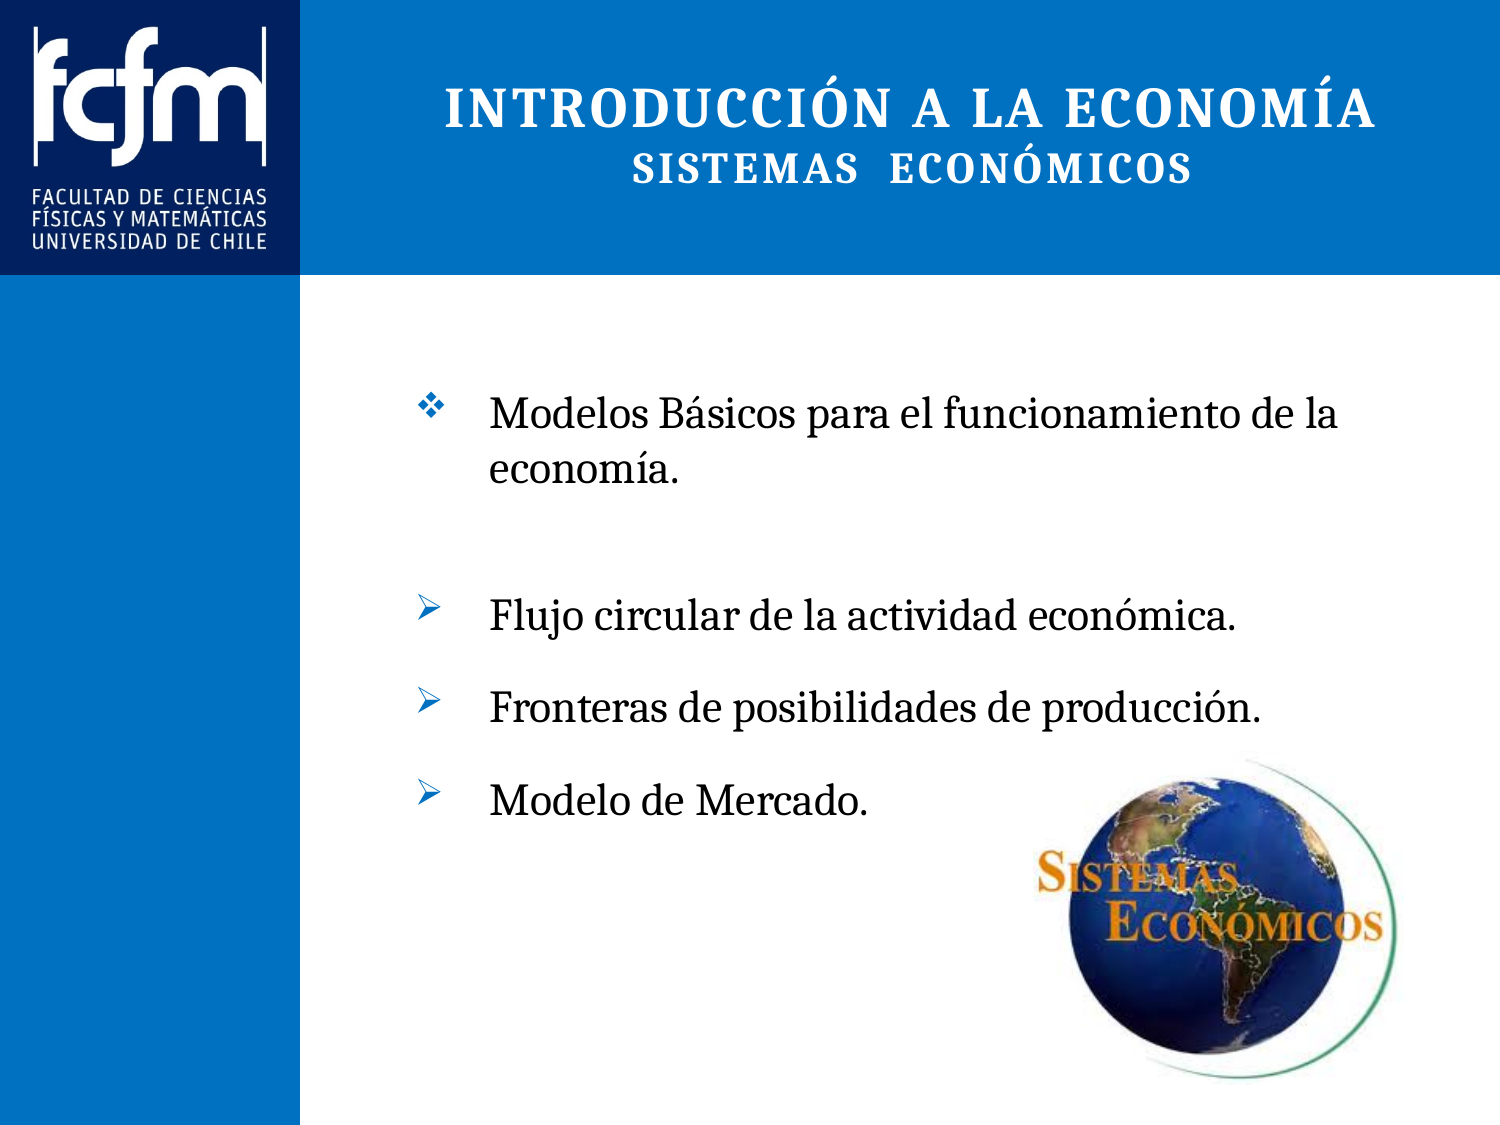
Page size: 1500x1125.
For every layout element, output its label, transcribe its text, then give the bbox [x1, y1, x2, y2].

title Introducción a la economía Sistemas Económicos [399, 37, 1425, 225]
list Modelos Básicos para el funcionamiento de la economía. Flujo circular de la actividad económica. Fronteras de posibilidades de producción. Modelo de Mercado. [399, 375, 1425, 1005]
picture [29, 18, 272, 254]
picture [1033, 751, 1405, 1085]
